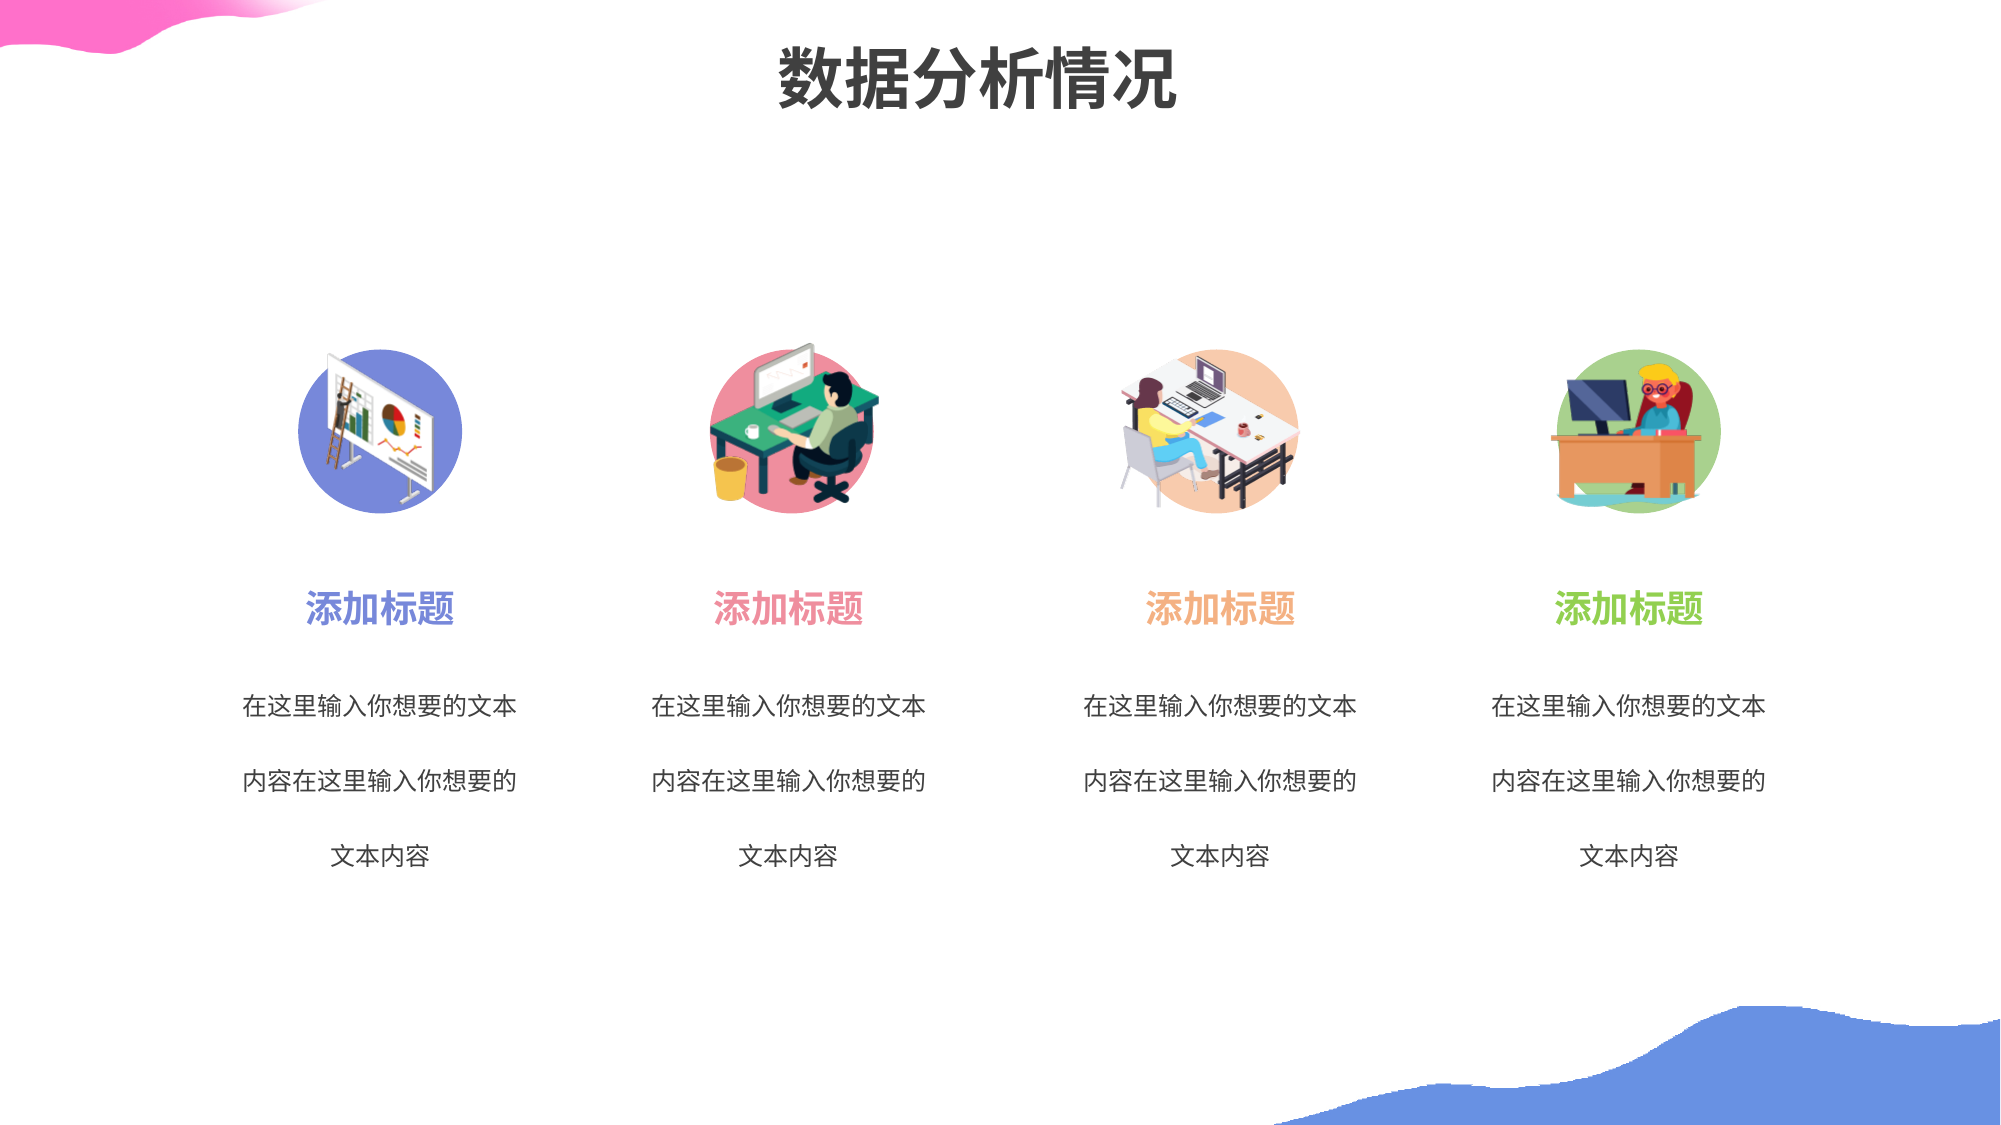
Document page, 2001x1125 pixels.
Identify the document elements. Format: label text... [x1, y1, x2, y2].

text_box 在这里输入你想要的文本内容在这里输入你想要的文本内容 [631, 638, 946, 878]
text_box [1113, 349, 1305, 514]
text_box 数据分析情况 [763, 29, 1237, 125]
text_box 添加标题 [1111, 577, 1331, 638]
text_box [284, 335, 476, 527]
text_box 在这里输入你想要的文本内容在这里输入你想要的文本内容 [1063, 638, 1378, 878]
text_box 在这里输入你想要的文本内容在这里输入你想要的文本内容 [223, 638, 538, 878]
text_box 添加标题 [270, 577, 490, 638]
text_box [1530, 335, 1722, 527]
text_box 添加标题 [1519, 577, 1739, 638]
text_box 添加标题 [679, 577, 899, 638]
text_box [696, 335, 888, 527]
picture [0, 0, 2001, 1125]
text_box 在这里输入你想要的文本内容在这里输入你想要的文本内容 [1472, 638, 1787, 878]
